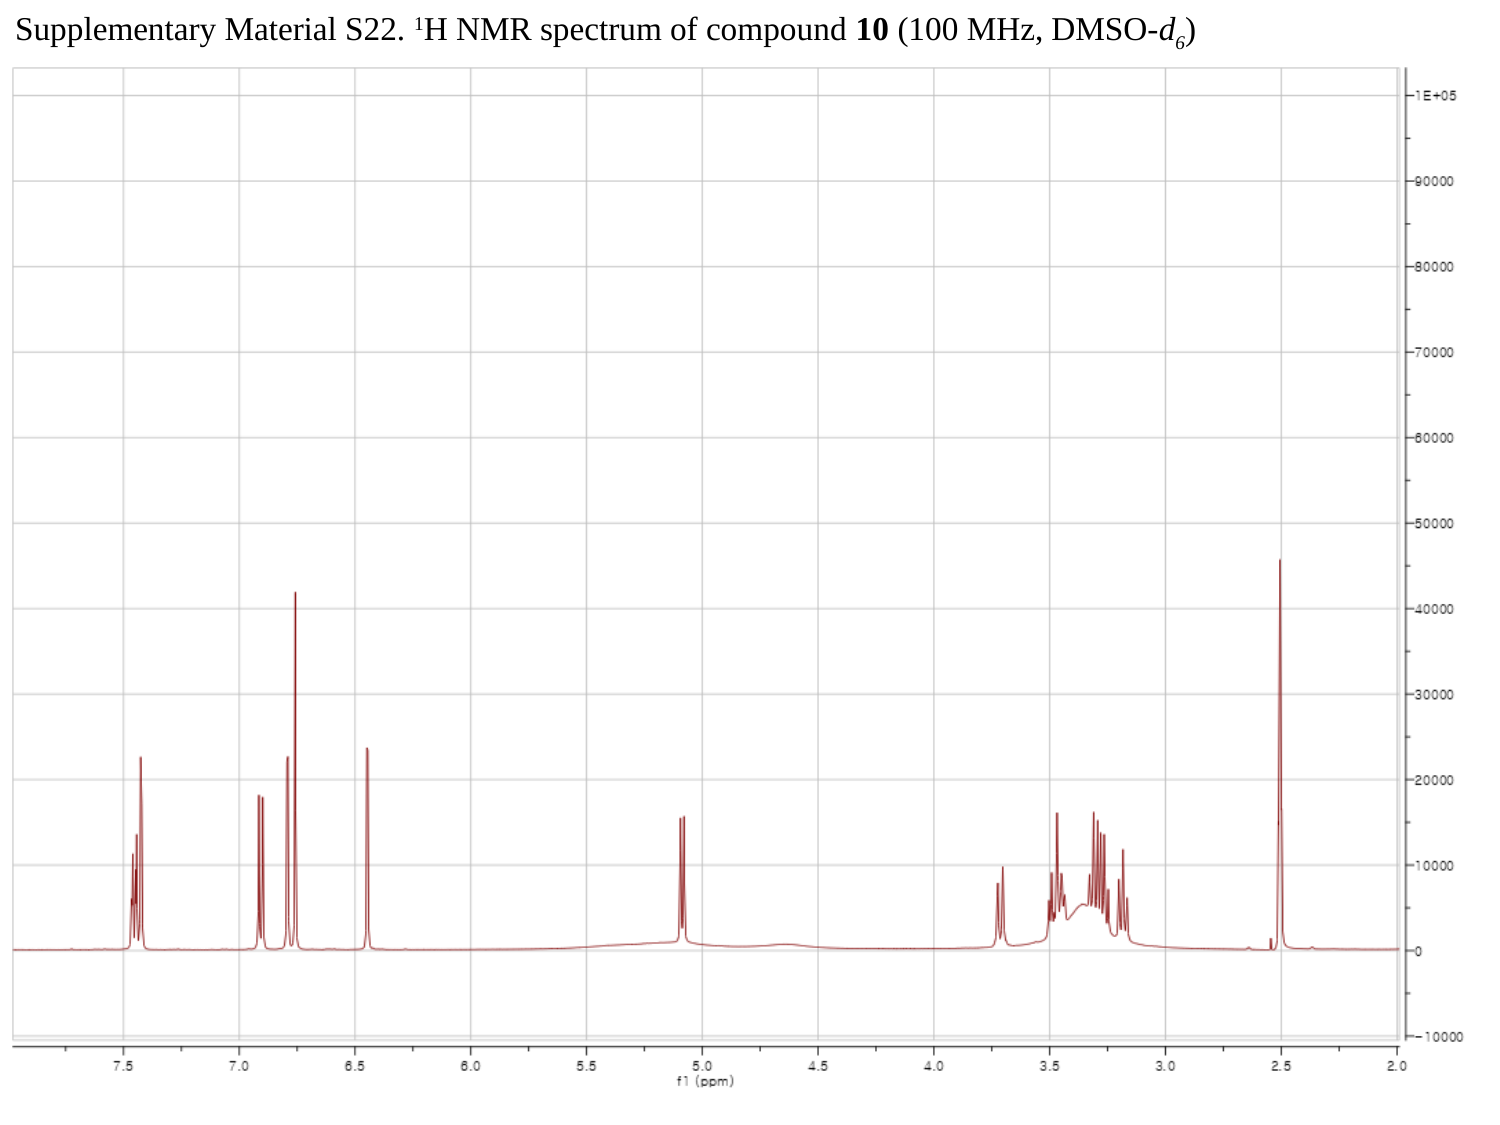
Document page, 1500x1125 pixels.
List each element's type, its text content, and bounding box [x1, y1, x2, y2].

picture [0, 55, 1500, 1104]
text_box Supplementary Material S22. 1H NMR spectrum of compound 10 (100 MHz, DMSO-d6) [0, 0, 1500, 54]
